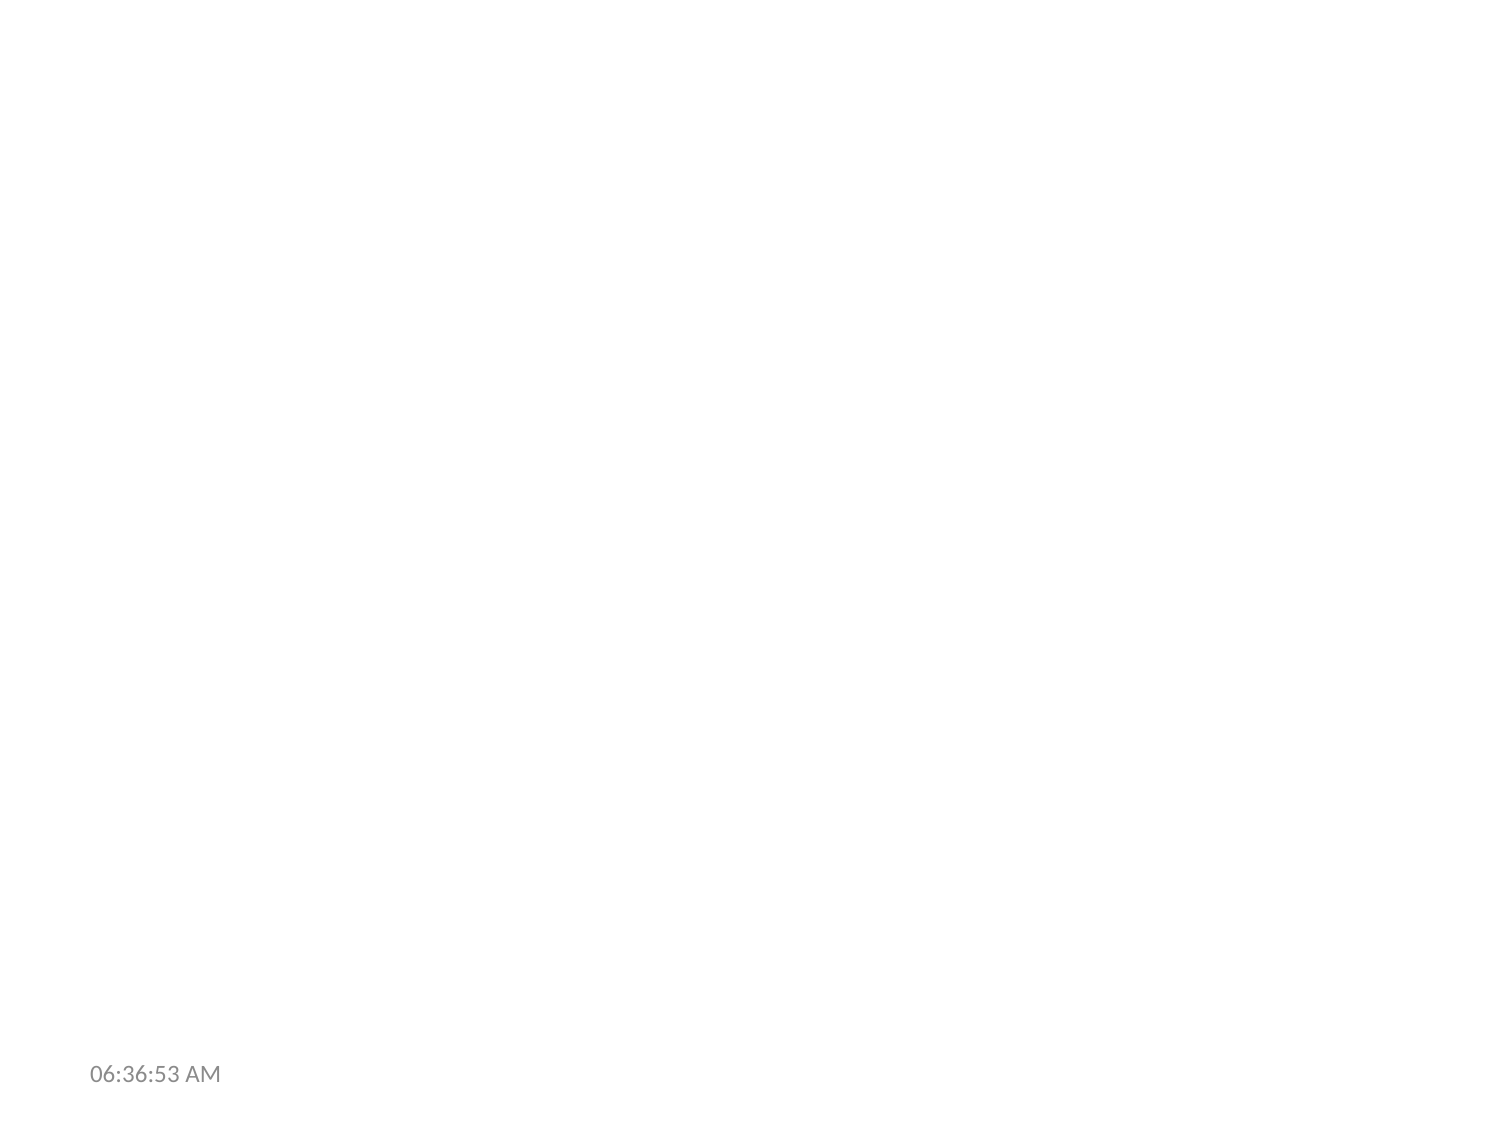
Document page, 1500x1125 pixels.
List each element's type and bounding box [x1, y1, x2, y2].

slide_number [75, 1042, 425, 1103]
